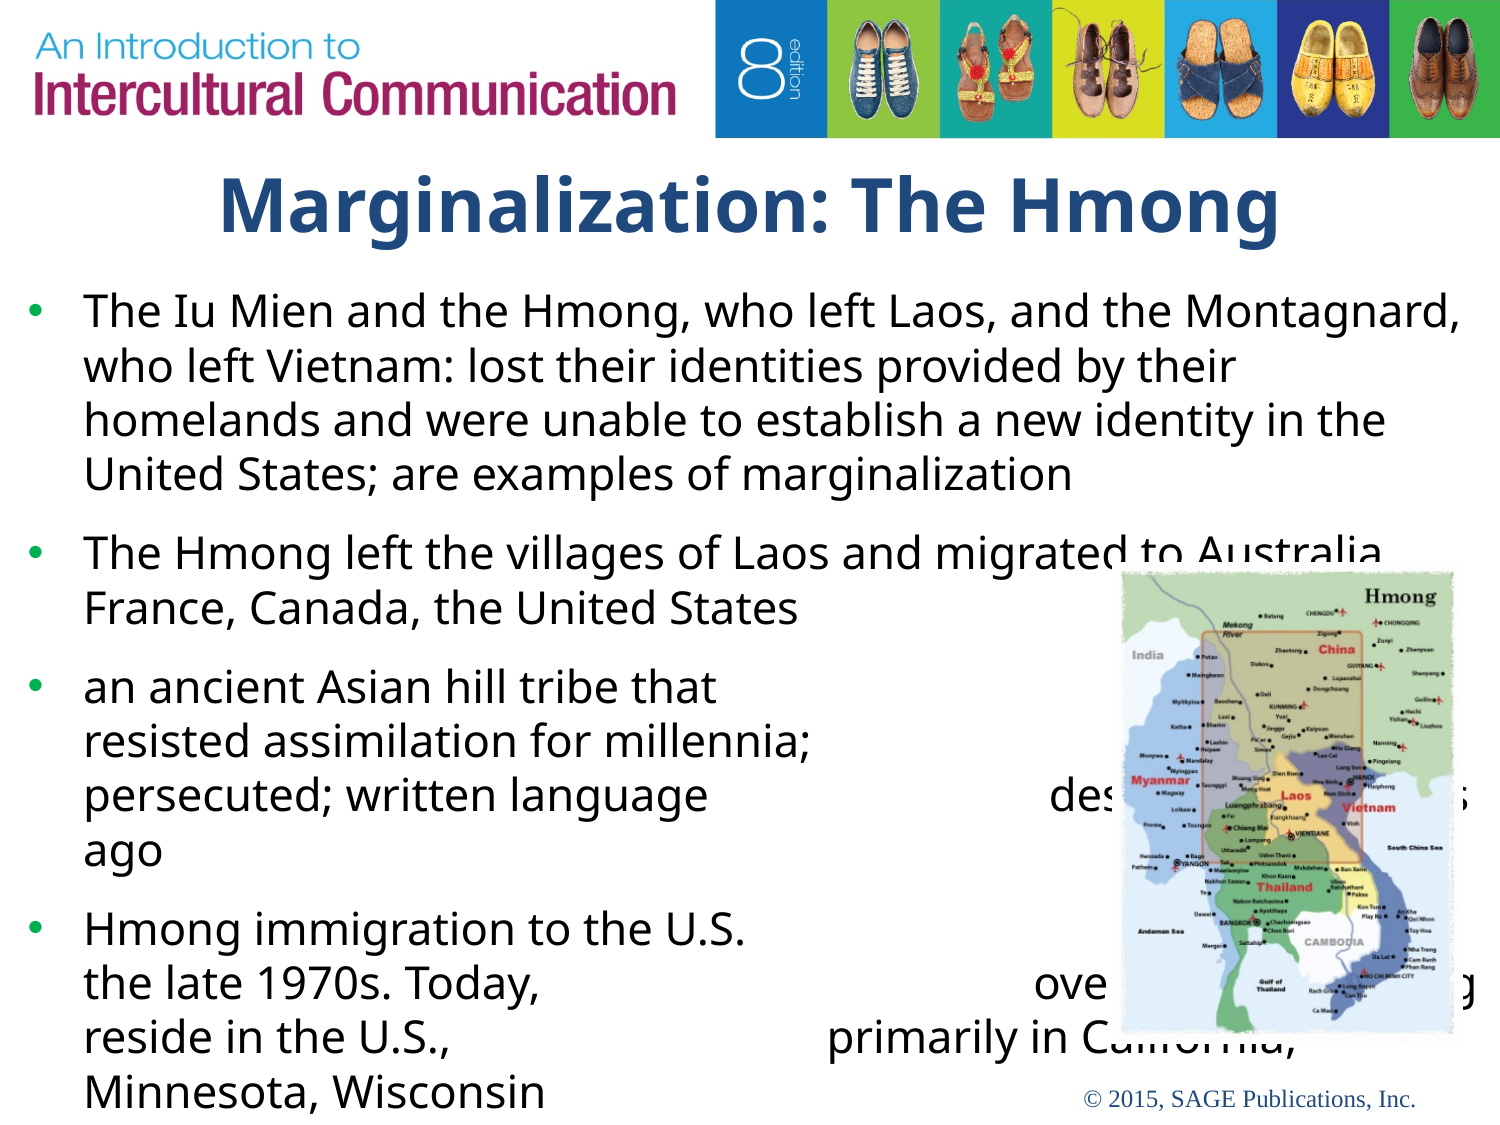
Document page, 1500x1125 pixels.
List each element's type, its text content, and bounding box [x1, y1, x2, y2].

picture [1112, 562, 1463, 1044]
picture [0, 250, 1500, 1125]
title Marginalization: The Hmong [0, 154, 1500, 250]
text_box © 2015, SAGE Publications, Inc. [1012, 1067, 1488, 1125]
picture [0, 0, 1500, 154]
list The Iu Mien and the Hmong, who left Laos, and the Montagnard, who left Vietnam: lost their identities provided by their homelands and were unable to establish a new identity in the United States; are examples of marginalization The Hmong left the villages of Laos and migrated to Australia, France, Canada, the United States an ancient Asian hill tribe that has resisted assimilation for millennia; long persecuted; written language destroyed centuries ago Hmong immigration to the U.S. started in the late 1970s. Today, over 260,000 Hmong reside in the U.S., primarily in California, Minnesota, Wisconsin [12, 275, 1500, 1125]
